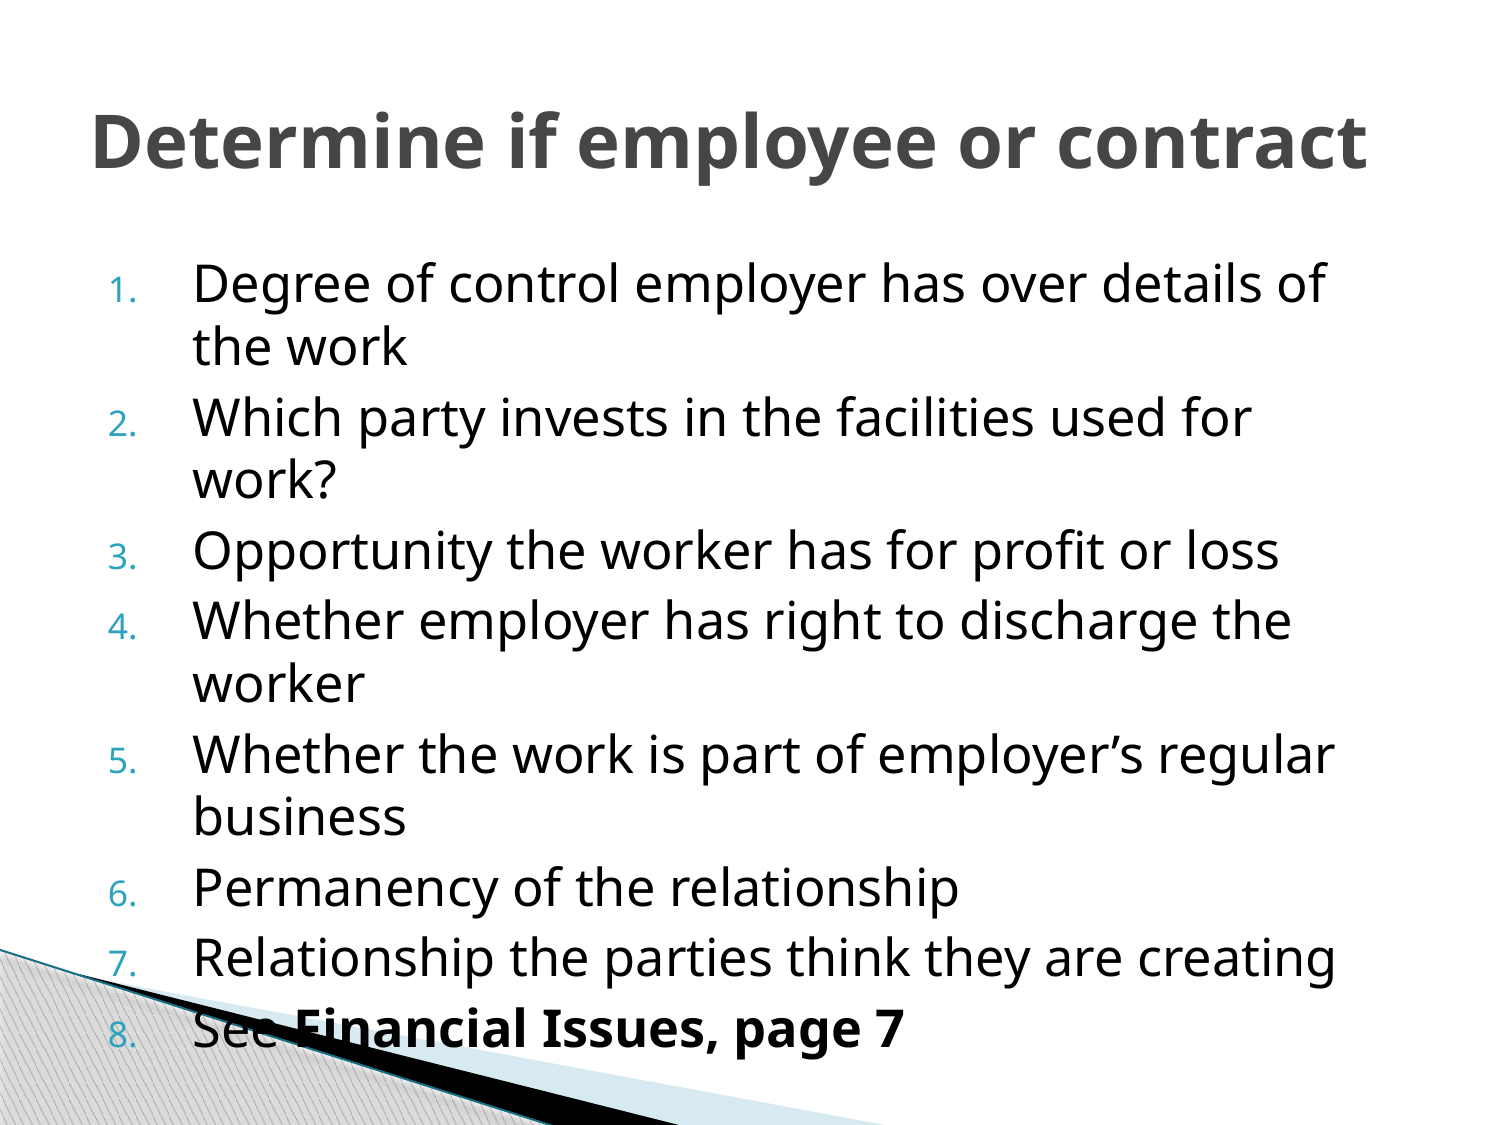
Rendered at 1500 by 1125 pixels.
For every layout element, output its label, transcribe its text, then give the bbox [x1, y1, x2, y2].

list Degree of control employer has over details of the work Which party invests in the facilities used for work? Opportunity the worker has for profit or loss Whether employer has right to discharge the worker Whether the work is part of employer’s regular business Permanency of the relationship Relationship the parties think they are creating See Financial Issues, page 7 [75, 243, 1425, 1075]
title Determine if employee or contract [75, 45, 1425, 233]
